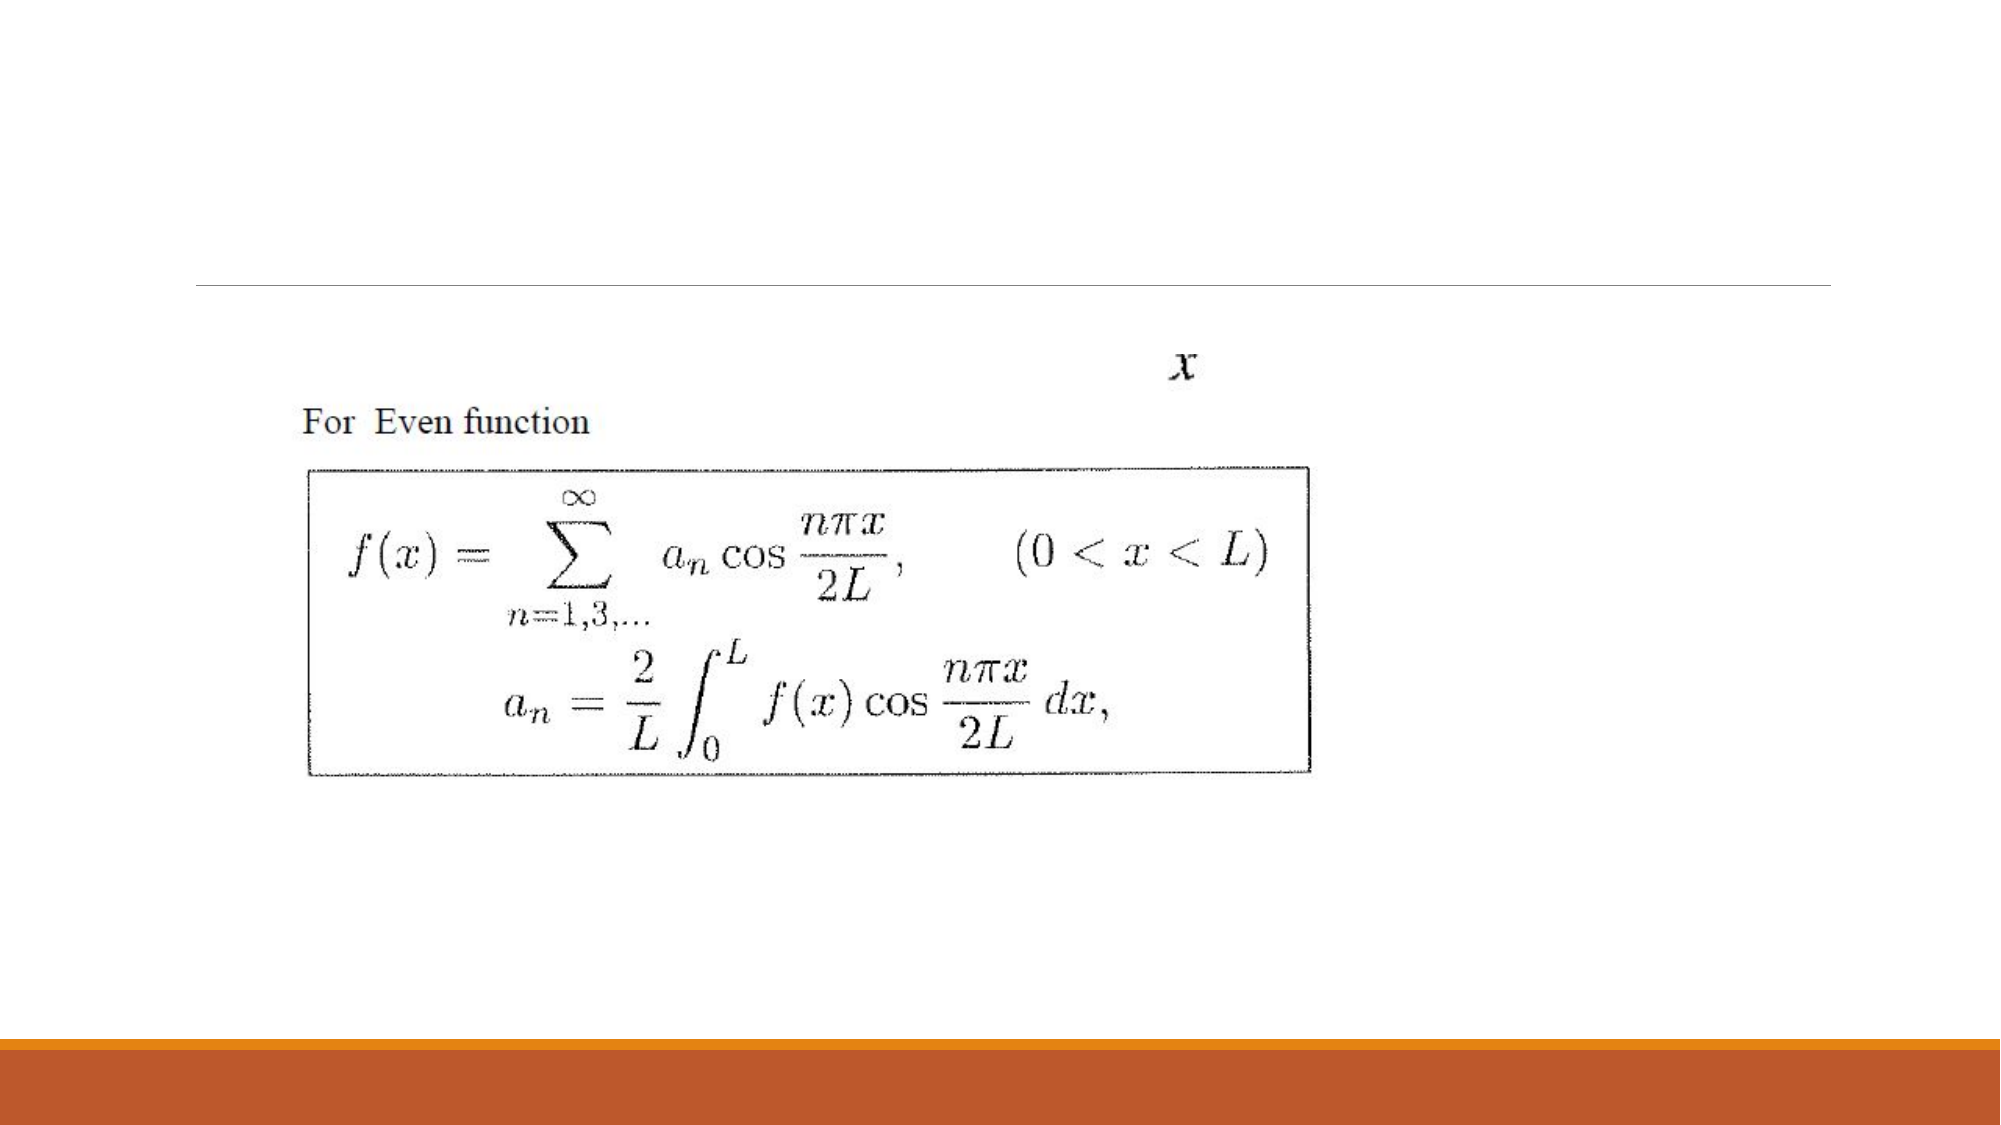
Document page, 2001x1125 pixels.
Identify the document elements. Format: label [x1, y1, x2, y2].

list [179, 354, 1386, 834]
